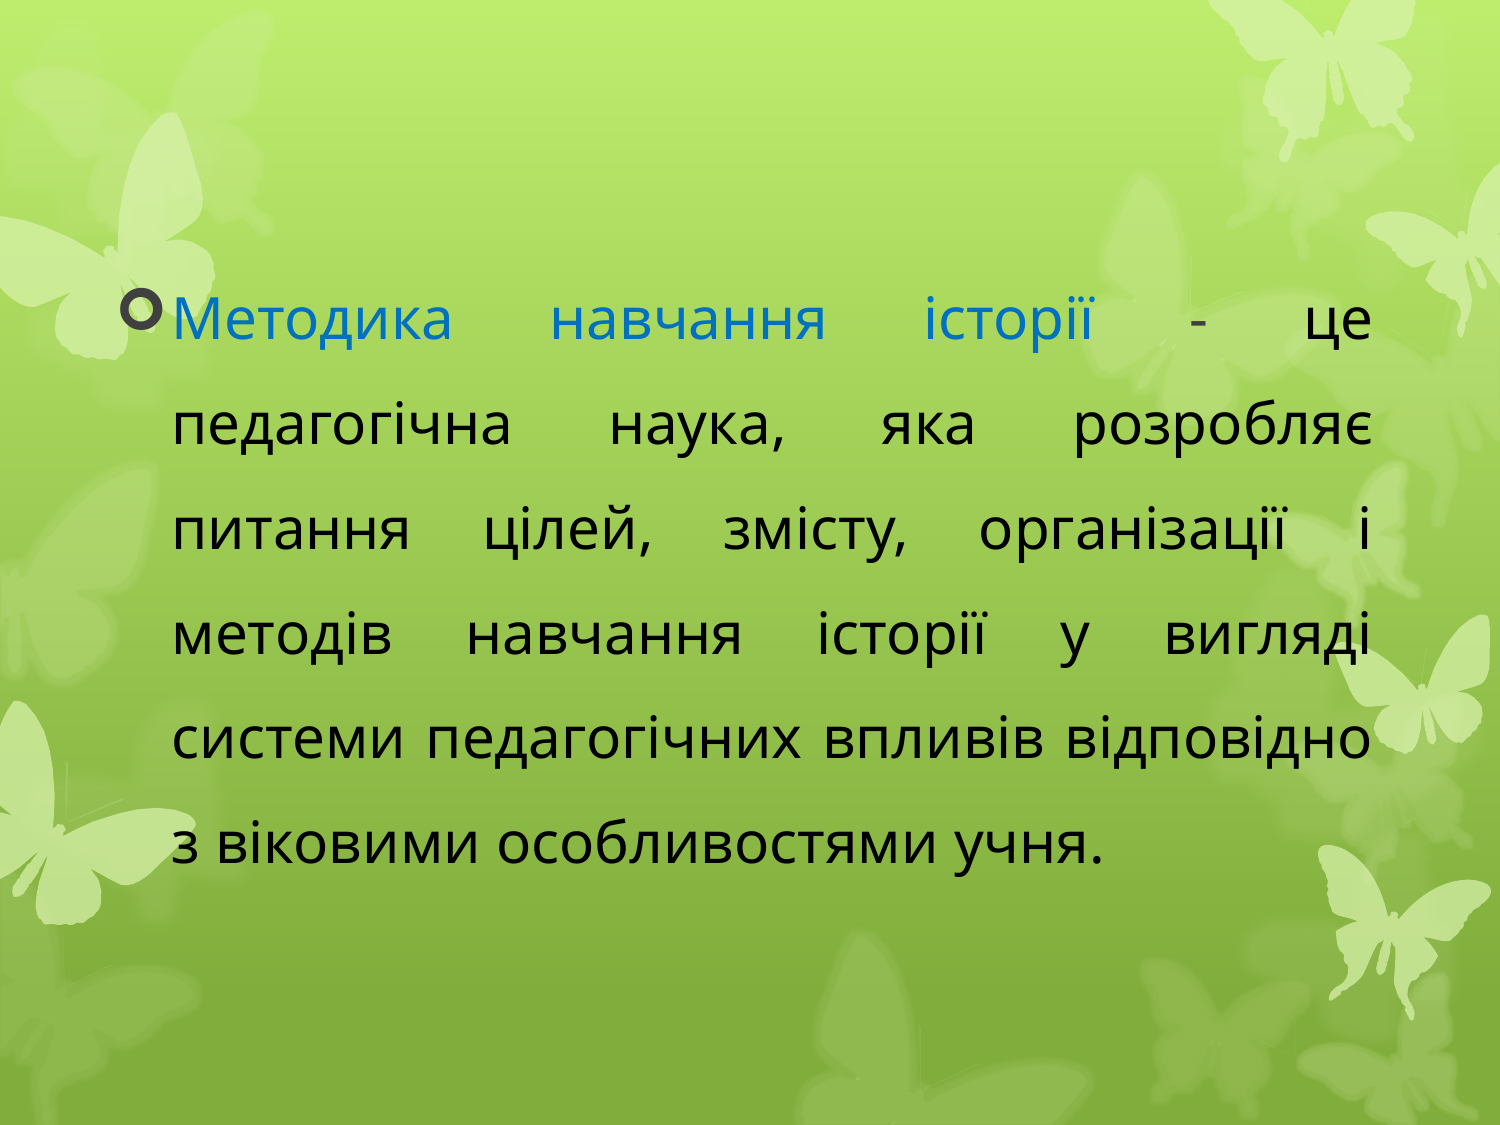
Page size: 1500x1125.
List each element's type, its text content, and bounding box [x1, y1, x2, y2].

list Методика навчання історії - це педагогічна наука, яка розробляє питання цілей, змісту, організації і методів навчання історії у вигляді системи педагогічних впливів відповідно з віковими особливостями учня. [100, 160, 1388, 962]
